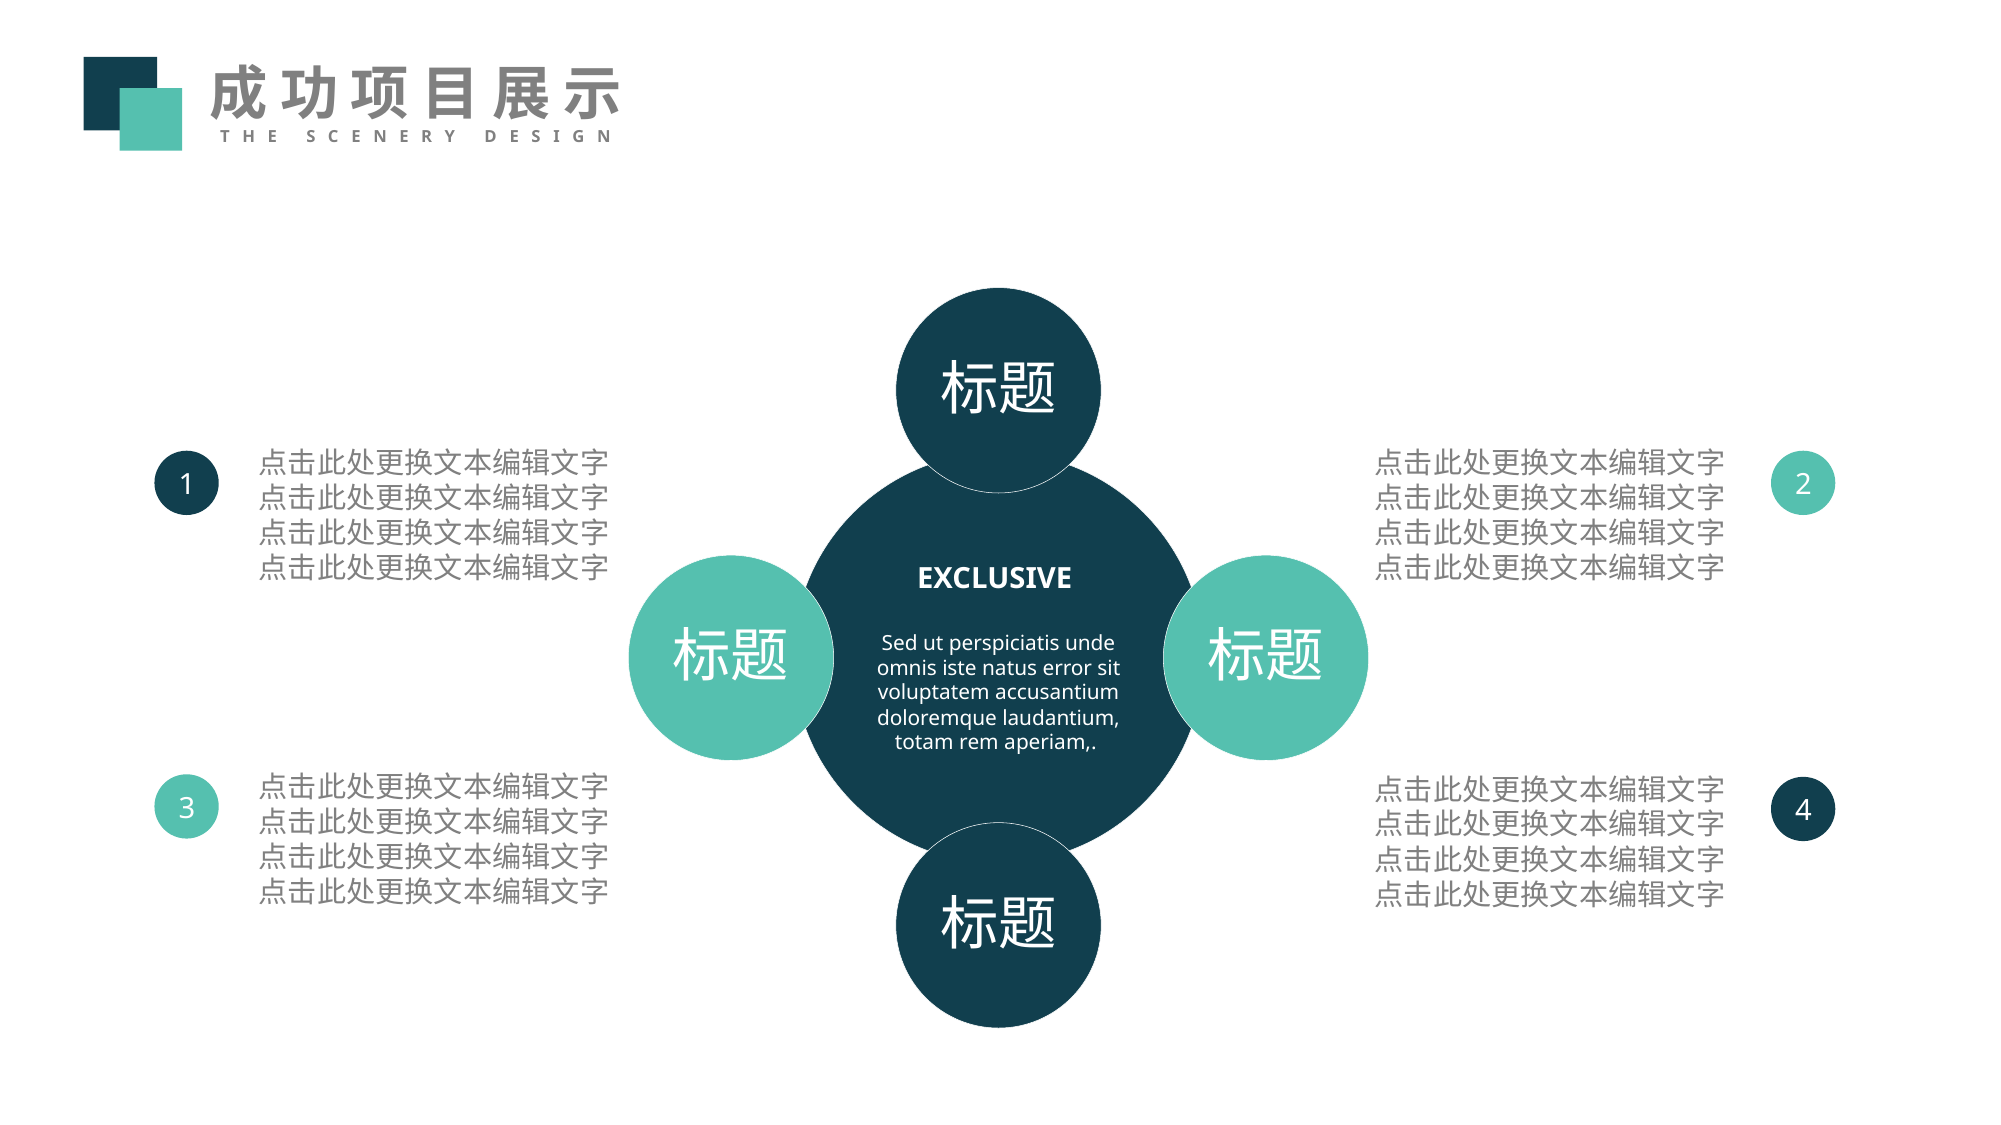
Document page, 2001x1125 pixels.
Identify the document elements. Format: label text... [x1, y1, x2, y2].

text_box EXCLUSIVE Sed ut perspiciatis unde omnis iste natus error sit voluptatem accusantium doloremque laudantium, totam rem aperiam,. [837, 551, 1160, 762]
text_box 标题 [894, 286, 1103, 495]
text_box 点击此处更换文本编辑文字 点击此处更换文本编辑文字 点击此处更换文本编辑文字 点击此处更换文本编辑文字 [243, 760, 742, 916]
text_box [83, 48, 646, 155]
text_box 点击此处更换文本编辑文字 点击此处更换文本编辑文字 点击此处更换文本编辑文字 点击此处更换文本编辑文字 [1242, 437, 1741, 592]
text_box 2 [1769, 449, 1837, 517]
text_box 标题 [1162, 556, 1370, 762]
text_box 1 [153, 449, 220, 517]
text_box 3 [153, 773, 220, 840]
text_box [805, 464, 1192, 851]
text_box 点击此处更换文本编辑文字 点击此处更换文本编辑文字 点击此处更换文本编辑文字 点击此处更换文本编辑文字 [243, 437, 742, 592]
text_box 标题 [627, 554, 835, 761]
text_box 4 [1769, 775, 1837, 843]
text_box 标题 [894, 821, 1103, 1030]
text_box 点击此处更换文本编辑文字 点击此处更换文本编辑文字 点击此处更换文本编辑文字 点击此处更换文本编辑文字 [1242, 763, 1741, 919]
